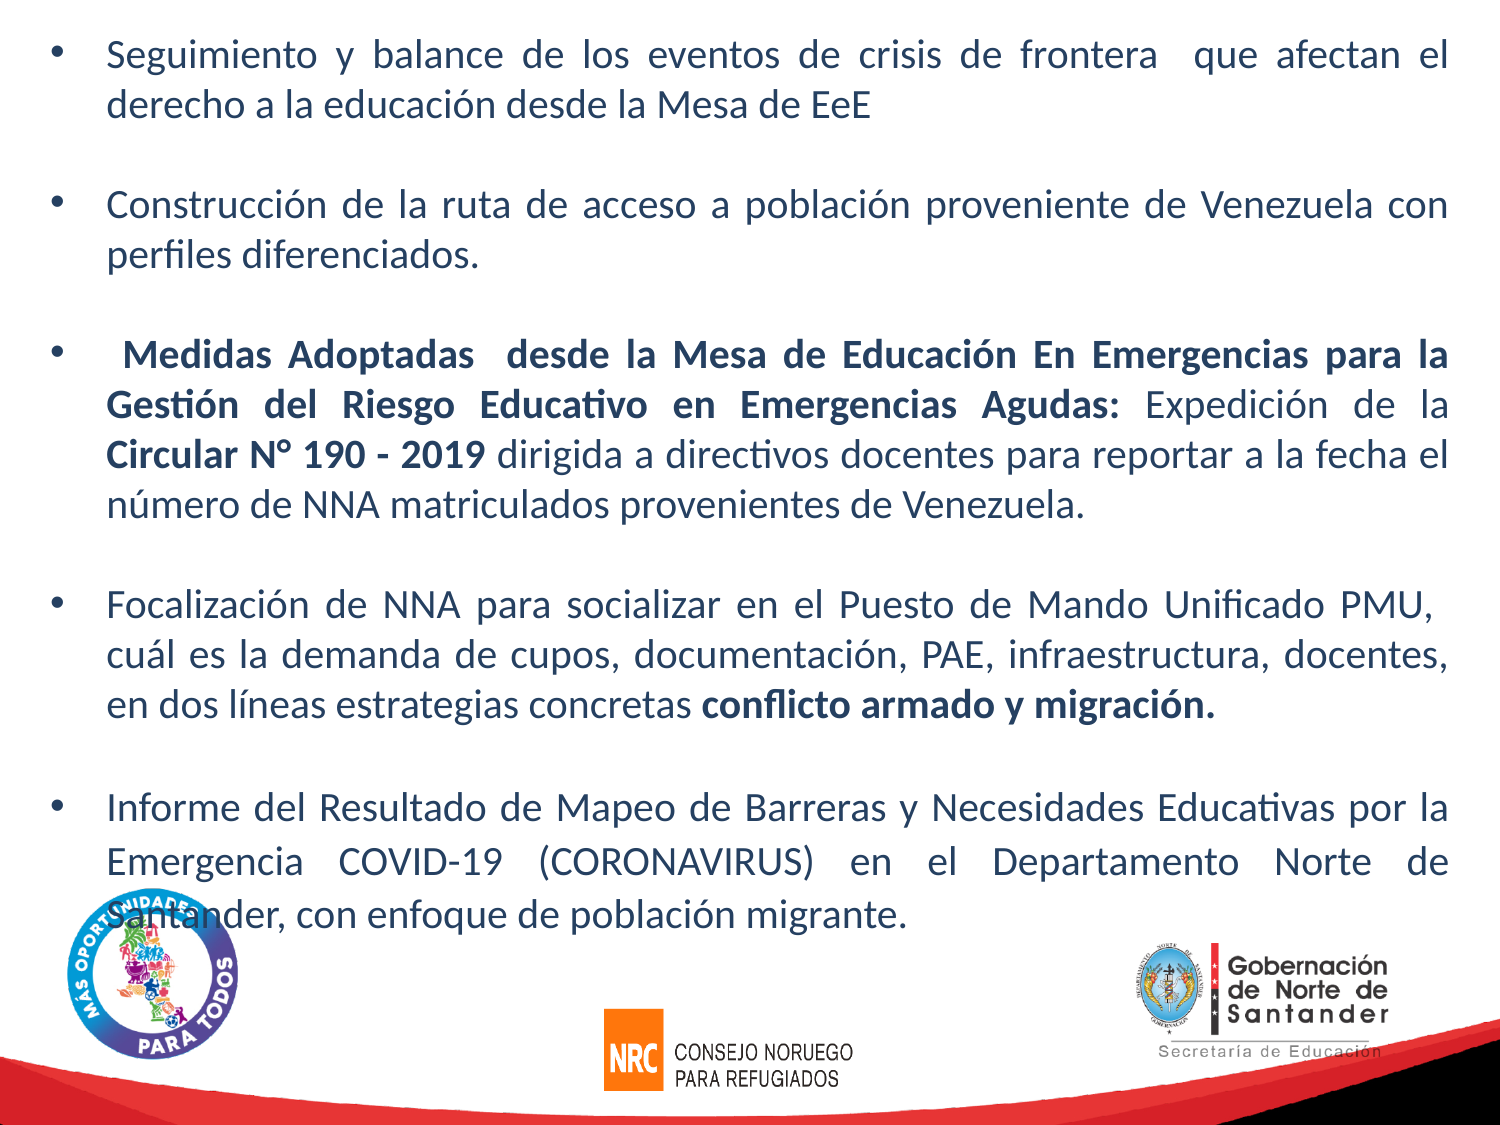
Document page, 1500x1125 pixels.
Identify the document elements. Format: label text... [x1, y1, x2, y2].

picture [0, 875, 1500, 1125]
text_box Seguimiento y balance de los eventos de crisis de frontera que afectan el derecho a la educación desde la Mesa de EeE Construcción de la ruta de acceso a población proveniente de Venezuela con perfiles diferenciados. Medidas Adoptadas desde la Mesa de Educación En Emergencias para la Gestión del Riesgo Educativo en Emergencias Agudas: Expedición de la Circular N° 190 - 2019 dirigida a directivos docentes para reportar a la fecha el número de NNA matriculados provenientes de Venezuela. Focalización de NNA para socializar en el Puesto de Mando Unificado PMU, cuál es la demanda de cupos, documentación, PAE, infraestructura, docentes, en dos líneas estrategias concretas conflicto armado y migración. Informe del Resultado de Mapeo de Barreras y Necesidades Educativas por la Emergencia COVID-19 (CORONAVIRUS) en el Departamento Norte de Santander, con enfoque de población migrante. [35, 19, 1465, 874]
